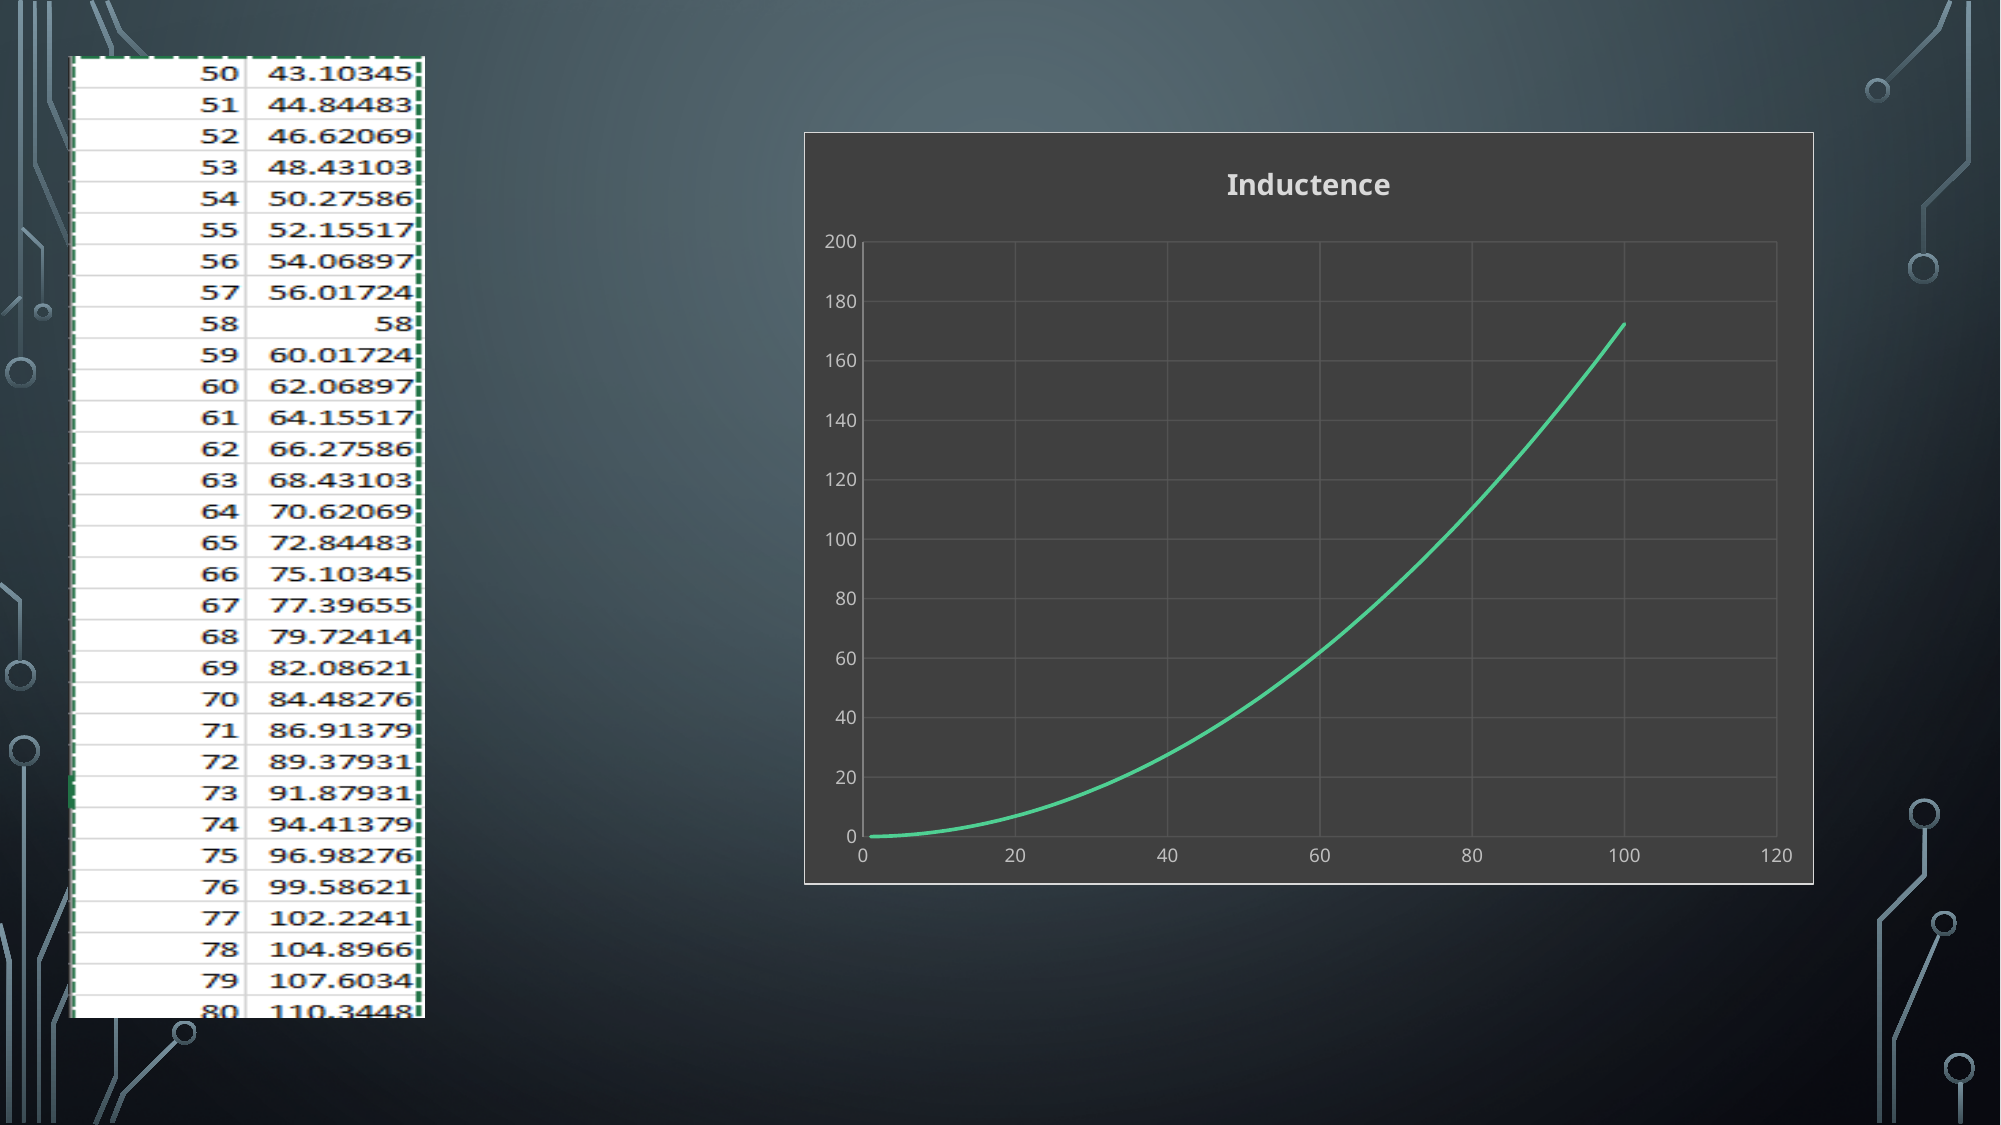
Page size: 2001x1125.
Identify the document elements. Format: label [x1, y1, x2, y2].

picture [68, 55, 425, 1018]
chart [803, 131, 1815, 886]
